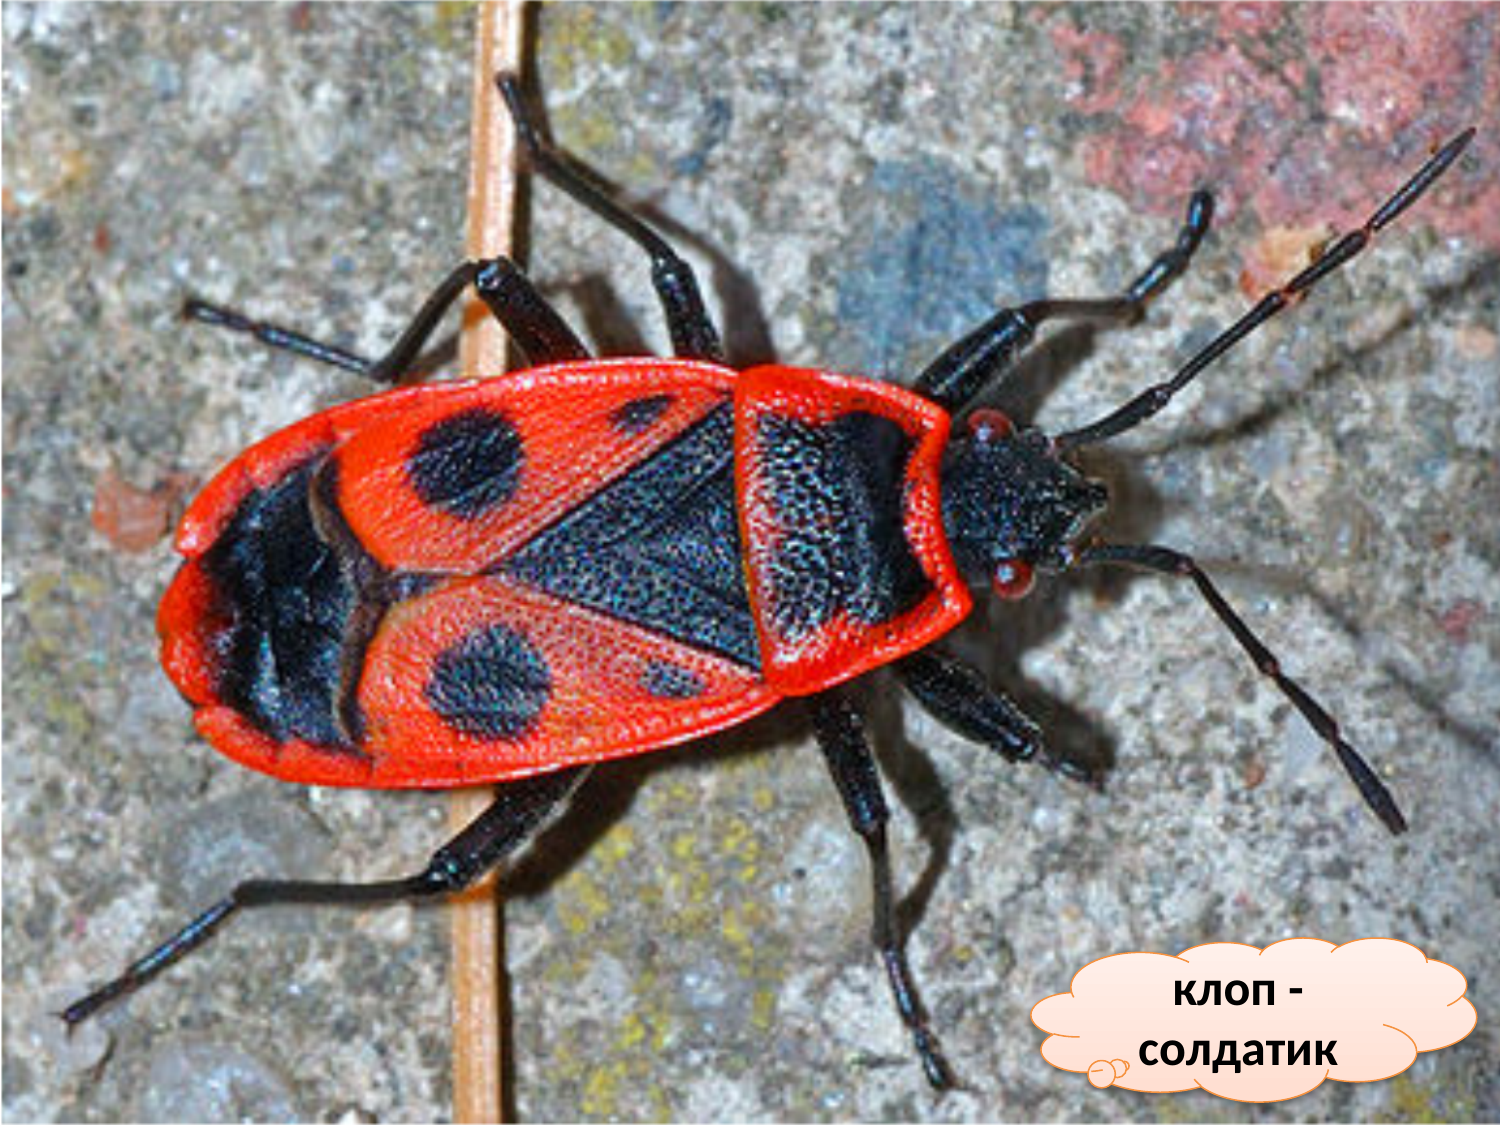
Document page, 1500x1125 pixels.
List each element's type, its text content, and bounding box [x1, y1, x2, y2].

text_box клоп - солдатик [1321, 937, 1478, 1084]
picture [3, 0, 1500, 1125]
